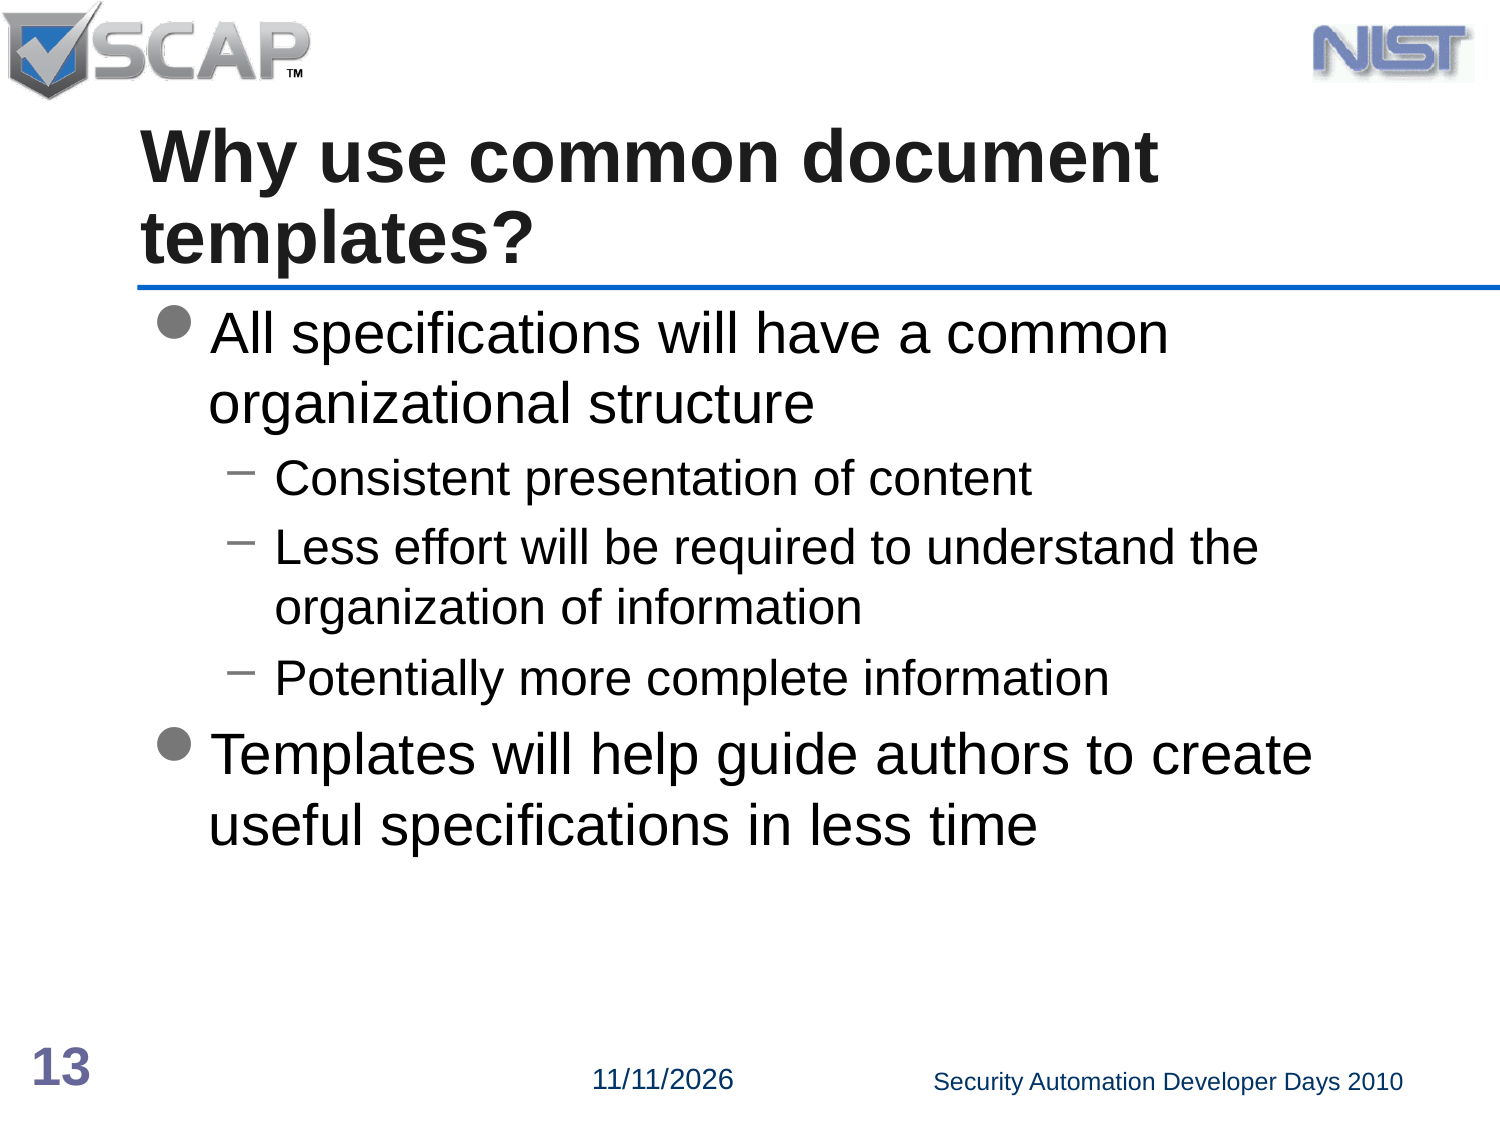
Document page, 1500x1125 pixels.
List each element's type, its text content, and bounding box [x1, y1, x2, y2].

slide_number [399, 1024, 750, 1104]
picture [1312, 24, 1475, 83]
title Why use common document templates? [124, 99, 1426, 288]
list All specifications will have a common organizational structure Consistent presentation of content Less effort will be required to understand the organization of information Potentially more complete information Templates will help guide authors to create useful specifications in less time [137, 287, 1400, 1026]
picture [0, 0, 313, 103]
footer Security Automation Developer Days 2010 [912, 1024, 1426, 1104]
slide_number 13 [13, 1023, 111, 1105]
